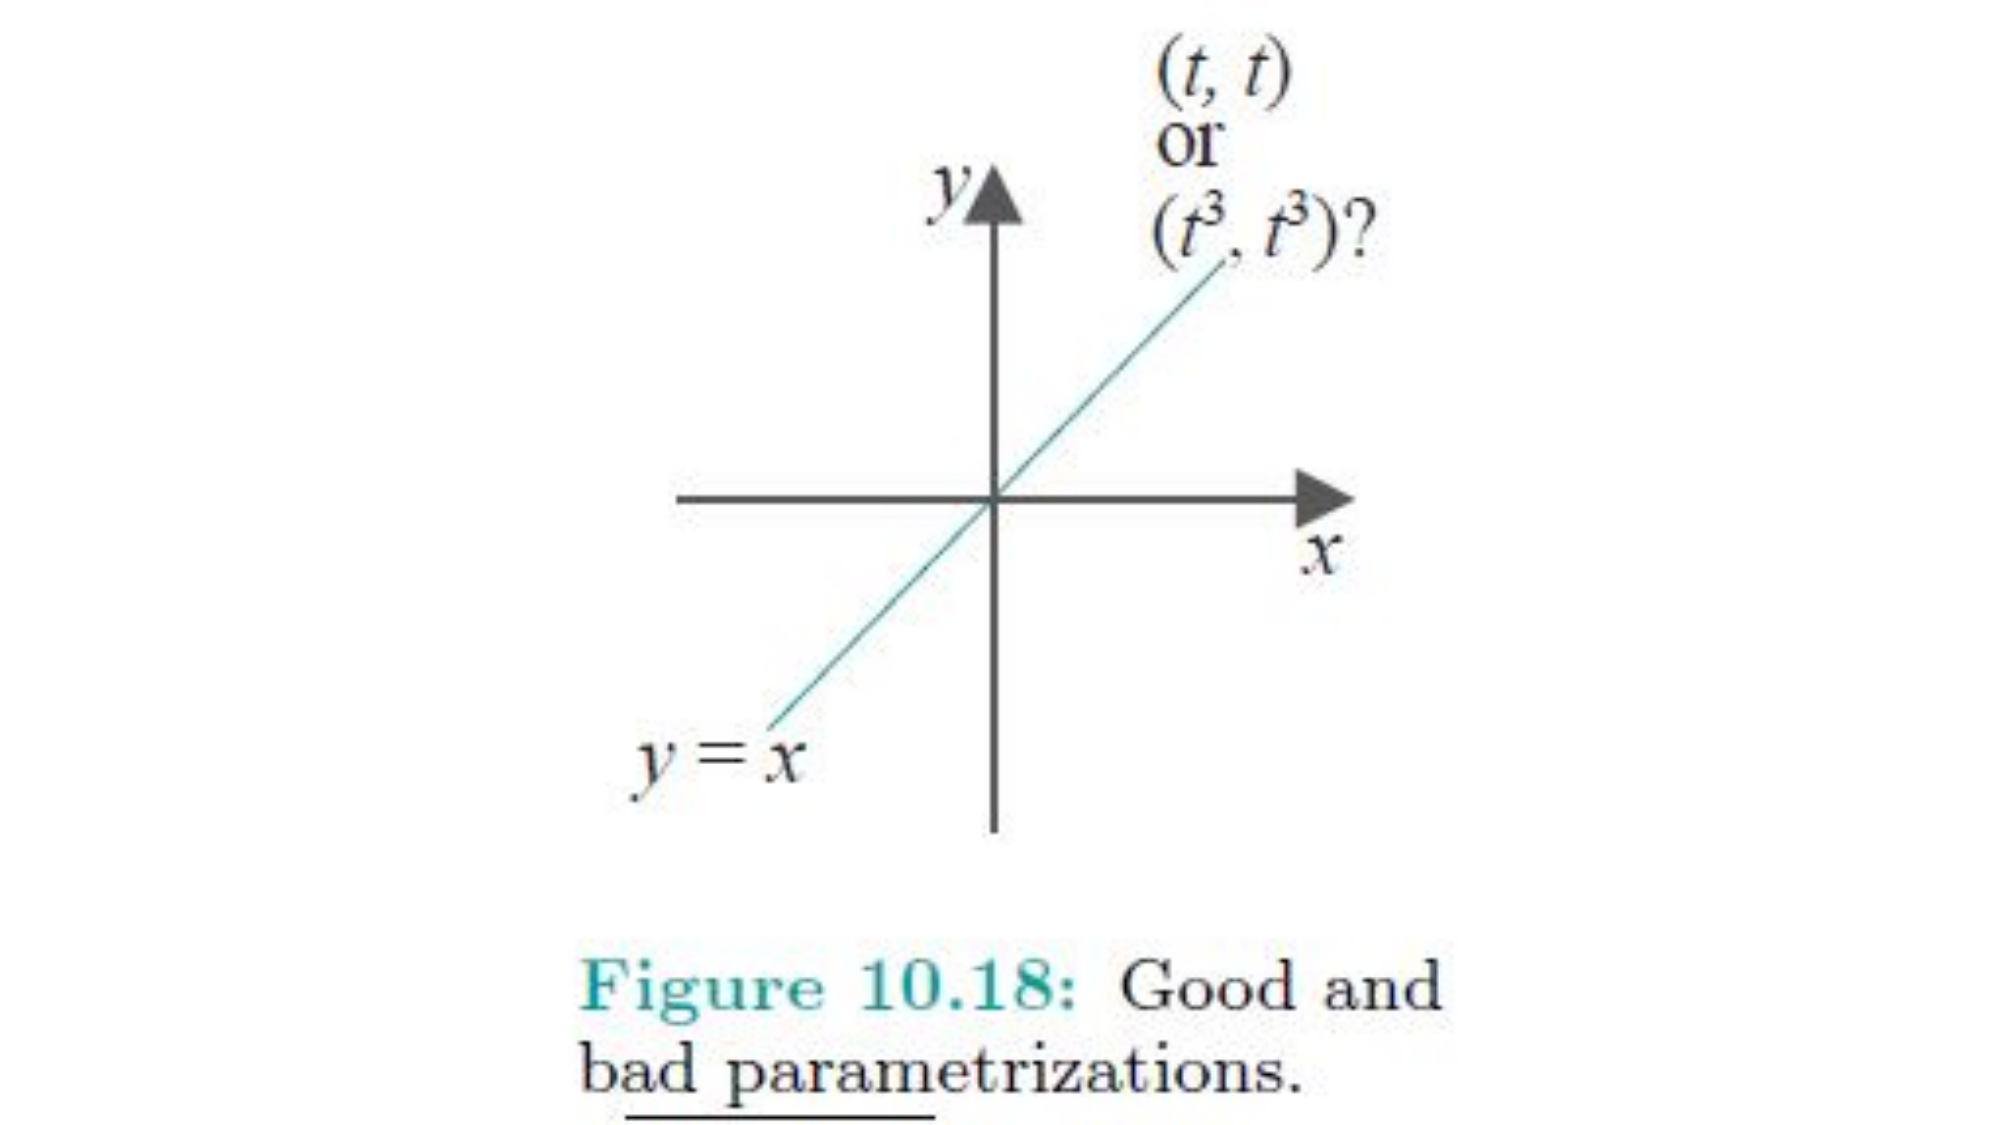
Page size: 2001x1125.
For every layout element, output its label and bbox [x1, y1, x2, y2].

picture [513, 0, 1486, 1125]
